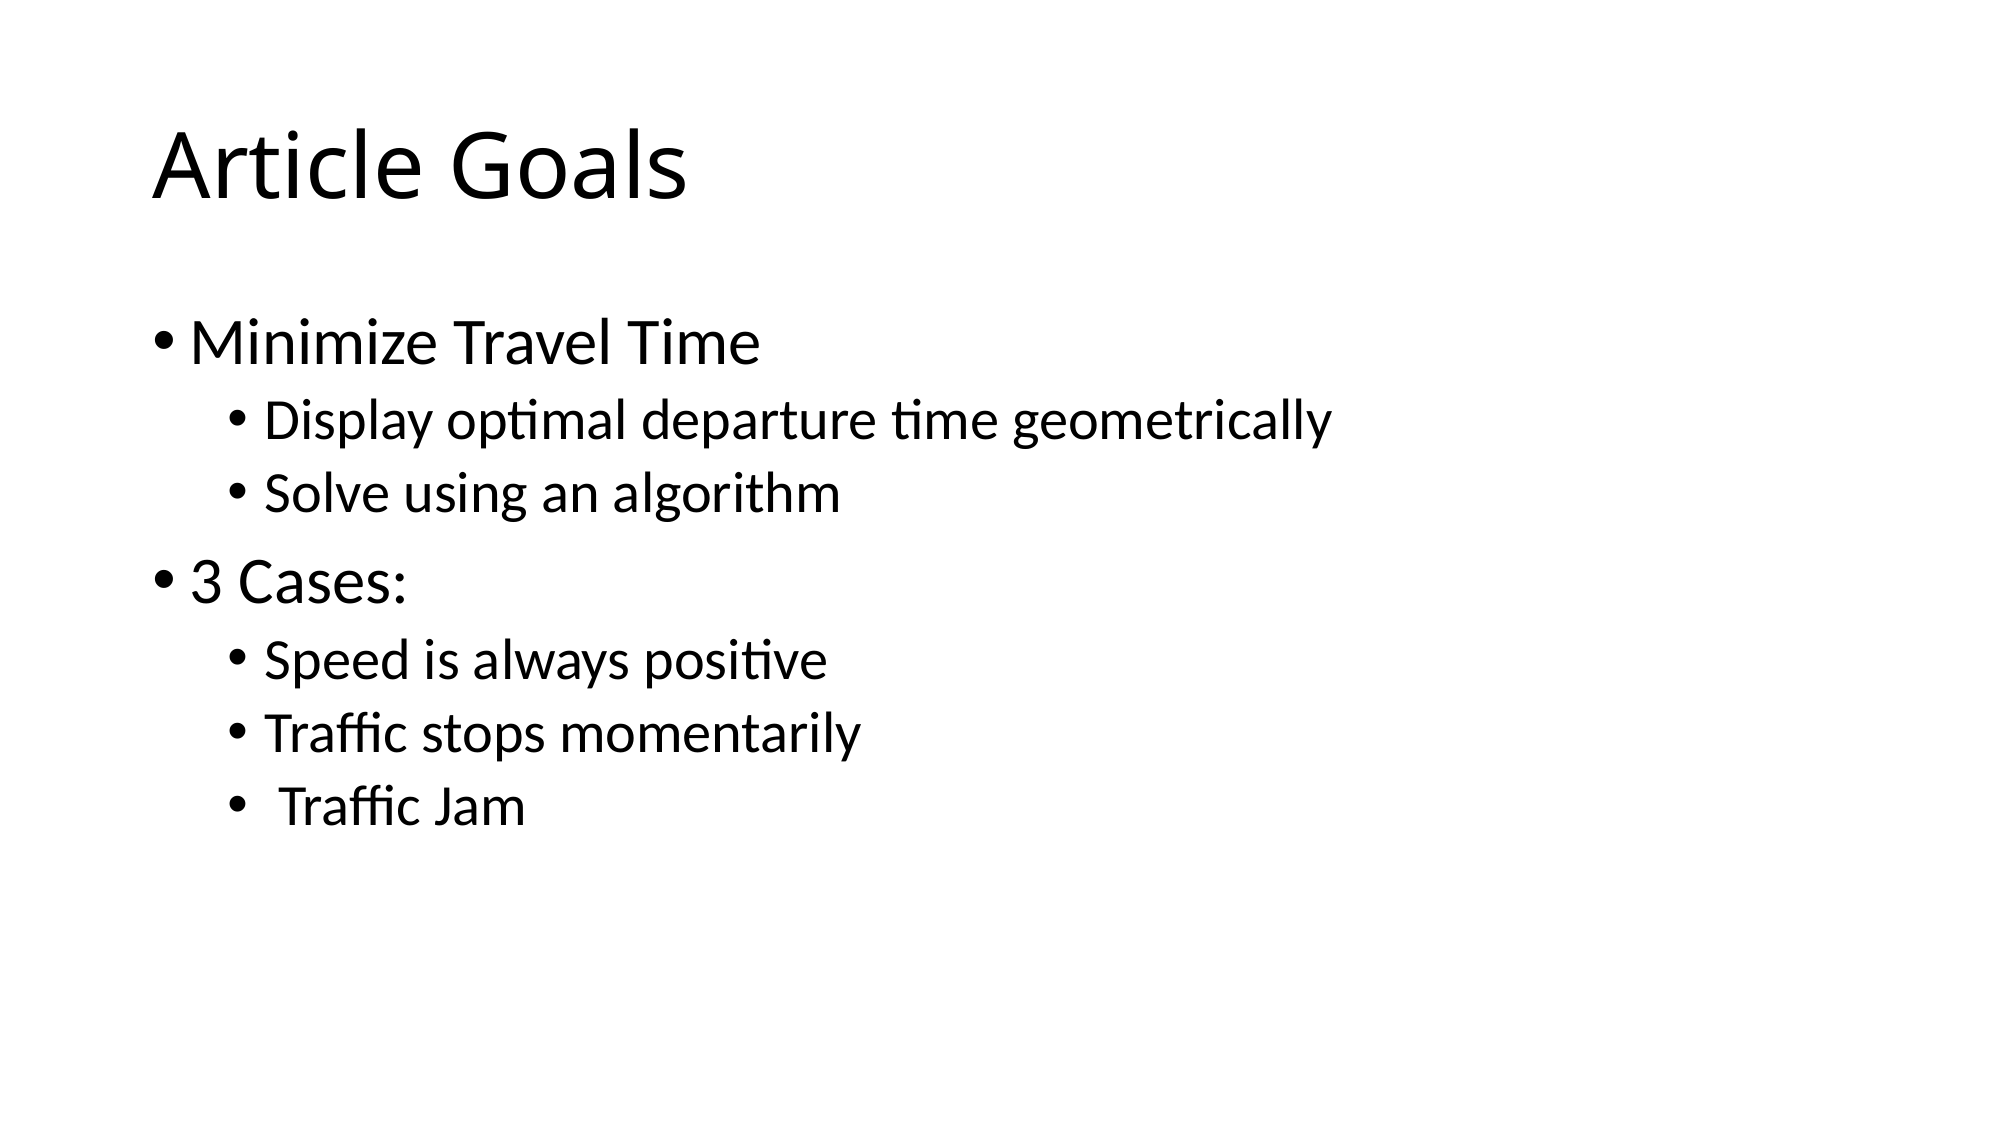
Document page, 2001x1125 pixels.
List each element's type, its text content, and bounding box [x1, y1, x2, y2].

list Minimize Travel Time Display optimal departure time geometrically Solve using an algorithm 3 Cases: Speed is always positive Traffic stops momentarily Traffic Jam [137, 299, 1863, 1014]
title Article Goals [137, 59, 1863, 278]
